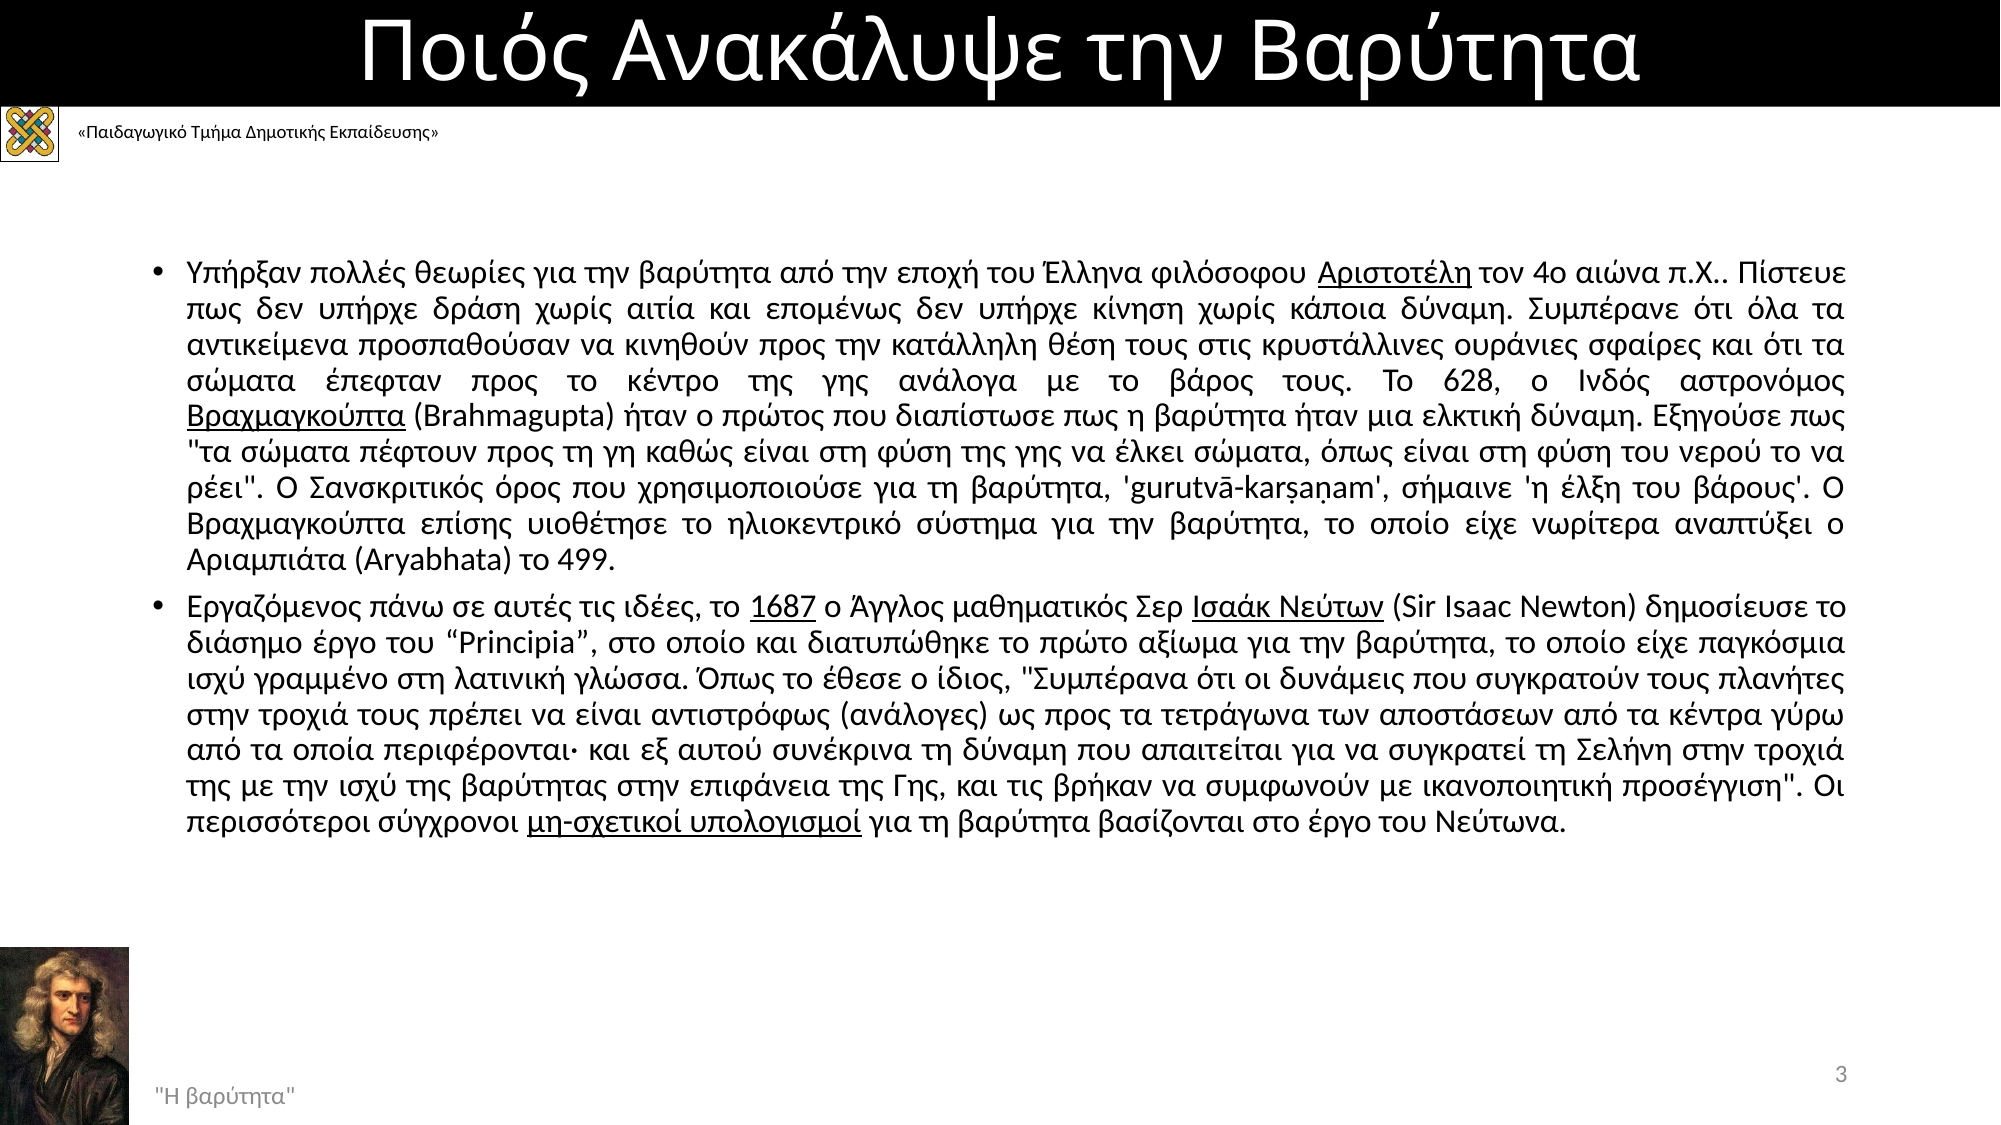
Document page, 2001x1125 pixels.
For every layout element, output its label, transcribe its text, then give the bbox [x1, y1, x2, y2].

picture [1, 107, 58, 161]
title Ποιός Ανακάλυψε την Βαρύτητα [0, 0, 2000, 107]
picture [0, 947, 129, 1125]
list Υπήρξαν πολλές θεωρίες για την βαρύτητα από την εποχή του Έλληνα φιλόσοφου Αριστοτέλη τον 4ο αιώνα π.Χ.. Πίστευε πως δεν υπήρχε δράση χωρίς αιτία και επομένως δεν υπήρχε κίνηση χωρίς κάποια δύναμη. Συμπέρανε ότι όλα τα αντικείμενα προσπαθούσαν να κινηθούν προς την κατάλληλη θέση τους στις κρυστάλλινες ουράνιες σφαίρες και ότι τα σώματα έπεφταν προς το κέντρο της γης ανάλογα με το βάρος τους. Το 628, ο Ινδός αστρονόμος Βραχμαγκούπτα (Brahmagupta) ήταν ο πρώτος που διαπίστωσε πως η βαρύτητα ήταν μια ελκτική δύναμη. Εξηγούσε πως "τα σώματα πέφτουν προς τη γη καθώς είναι στη φύση της γης να έλκει σώματα, όπως είναι στη φύση του νερού το να ρέει". Ο Σανσκριτικός όρος που χρησιμοποιούσε για τη βαρύτητα, 'gurutvā-karṣaṇam', σήμαινε 'η έλξη του βάρους'. Ο Βραχμαγκούπτα επίσης υιοθέτησε το ηλιοκεντρικό σύστημα για την βαρύτητα, το οποίο είχε νωρίτερα αναπτύξει ο Αριαμπιάτα (Aryabhata) το 499. Εργαζόμενος πάνω σε αυτές τις ιδέες, το 1687 ο Άγγλος μαθηματικός Σερ Ισαάκ Νεύτων (Sir Isaac Newton) δημοσίευσε το διάσημο έργο του “Principia”, στο οποίο και διατυπώθηκε το πρώτο αξίωμα για την βαρύτητα, το οποίο είχε παγκόσμια ισχύ γραμμένο στη λατινική γλώσσα. Όπως το έθεσε ο ίδιος, "Συμπέρανα ότι οι δυνάμεις που συγκρατούν τους πλανήτες στην τροχιά τους πρέπει να είναι αντιστρόφως (ανάλογες) ως προς τα τετράγωνα των αποστάσεων από τα κέντρα γύρω από τα οποία περιφέρονται· και εξ αυτού συνέκρινα τη δύναμη που απαιτείται για να συγκρατεί τη Σελήνη στην τροχιά της με την ισχύ της βαρύτητας στην επιφάνεια της Γης, και τις βρήκαν να συμφωνούν με ικανοποιητική προσέγγιση". Οι περισσότεροι σύγχρονοι μη-σχετικοί υπολογισμοί για τη βαρύτητα βασίζονται στο έργο του Νεύτωνα. [137, 247, 1863, 878]
slide_number 3 [1412, 1042, 1863, 1103]
footer "Η βαρύτητα" [128, 1064, 322, 1125]
